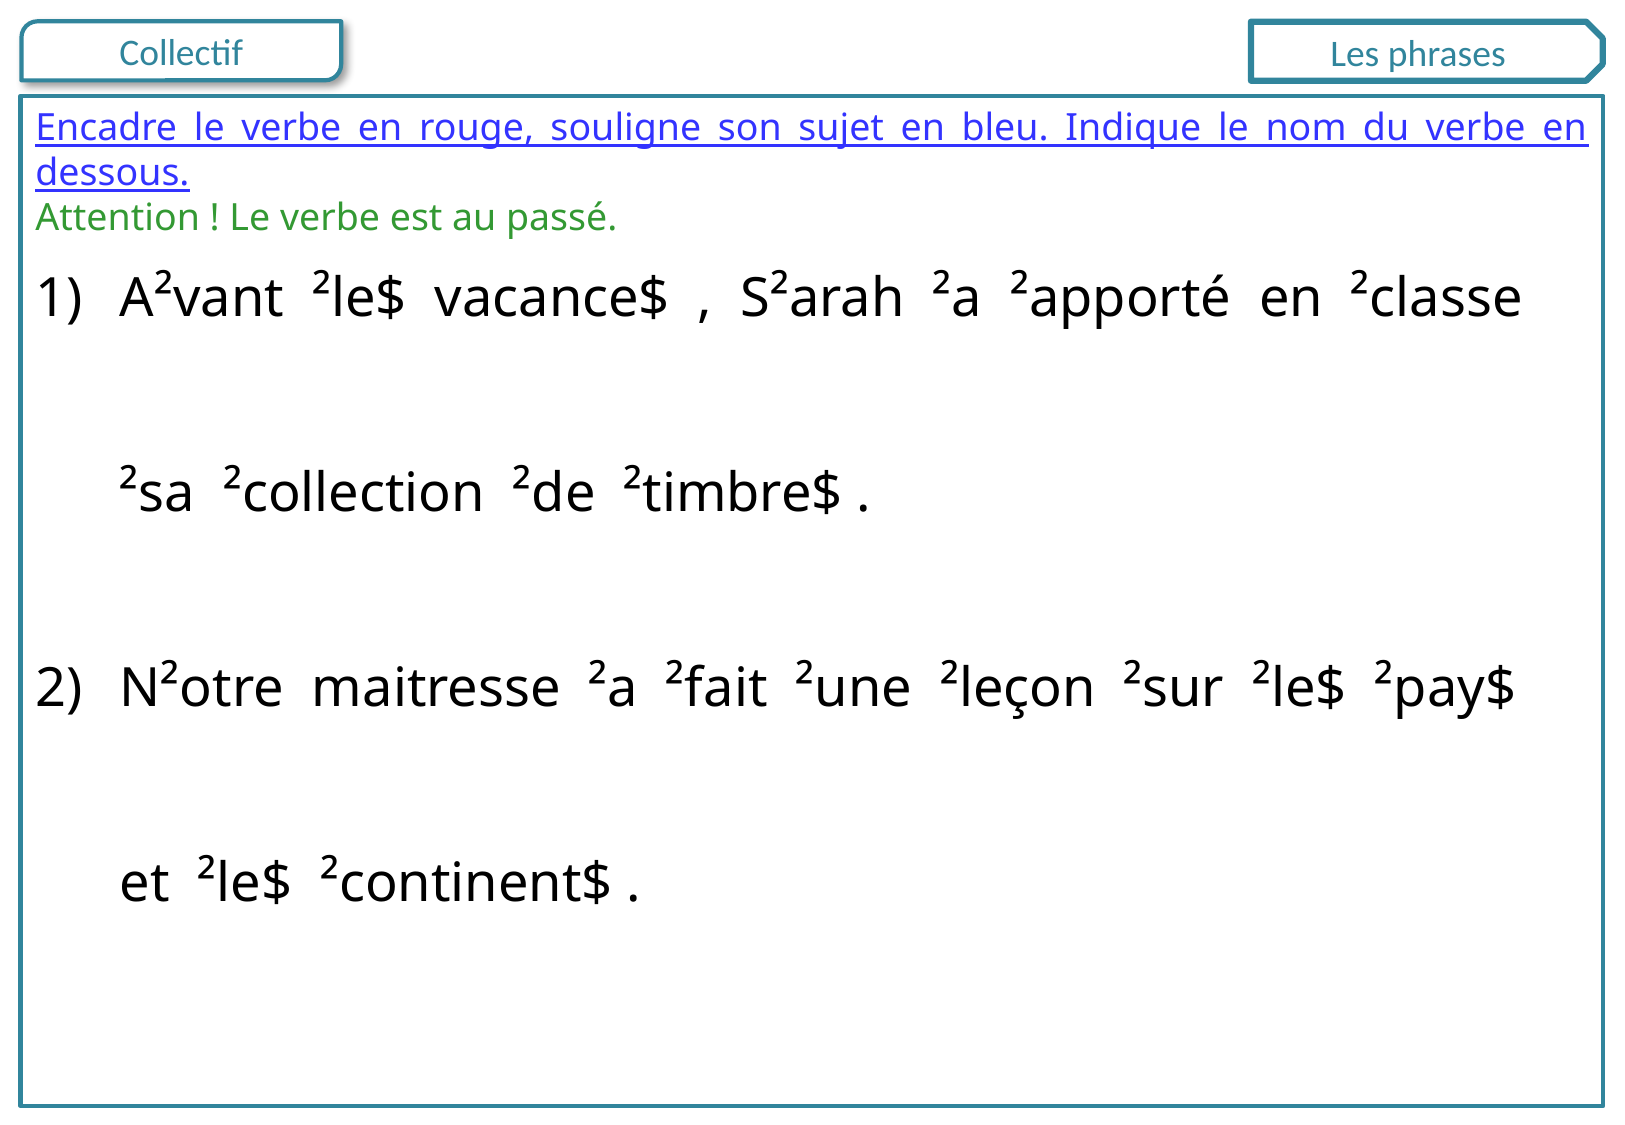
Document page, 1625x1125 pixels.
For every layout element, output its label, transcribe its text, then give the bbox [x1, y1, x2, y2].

list A²vant ²le$ vacance$ , S²arah ²a ²apporté en ²classe ²sa ²collection ²de ²timbre$ . N²otre maitresse ²a ²fait ²une ²leçon ²sur ²le$ ²pay$ et ²le$ ²continent$ . [20, 125, 1601, 1071]
list Encadre le verbe en rouge, souligne son sujet en bleu. Indique le nom du verbe en dessous. Attention ! Le verbe est au passé. [18, 94, 1605, 1108]
list Les phrases [1251, 21, 1585, 81]
